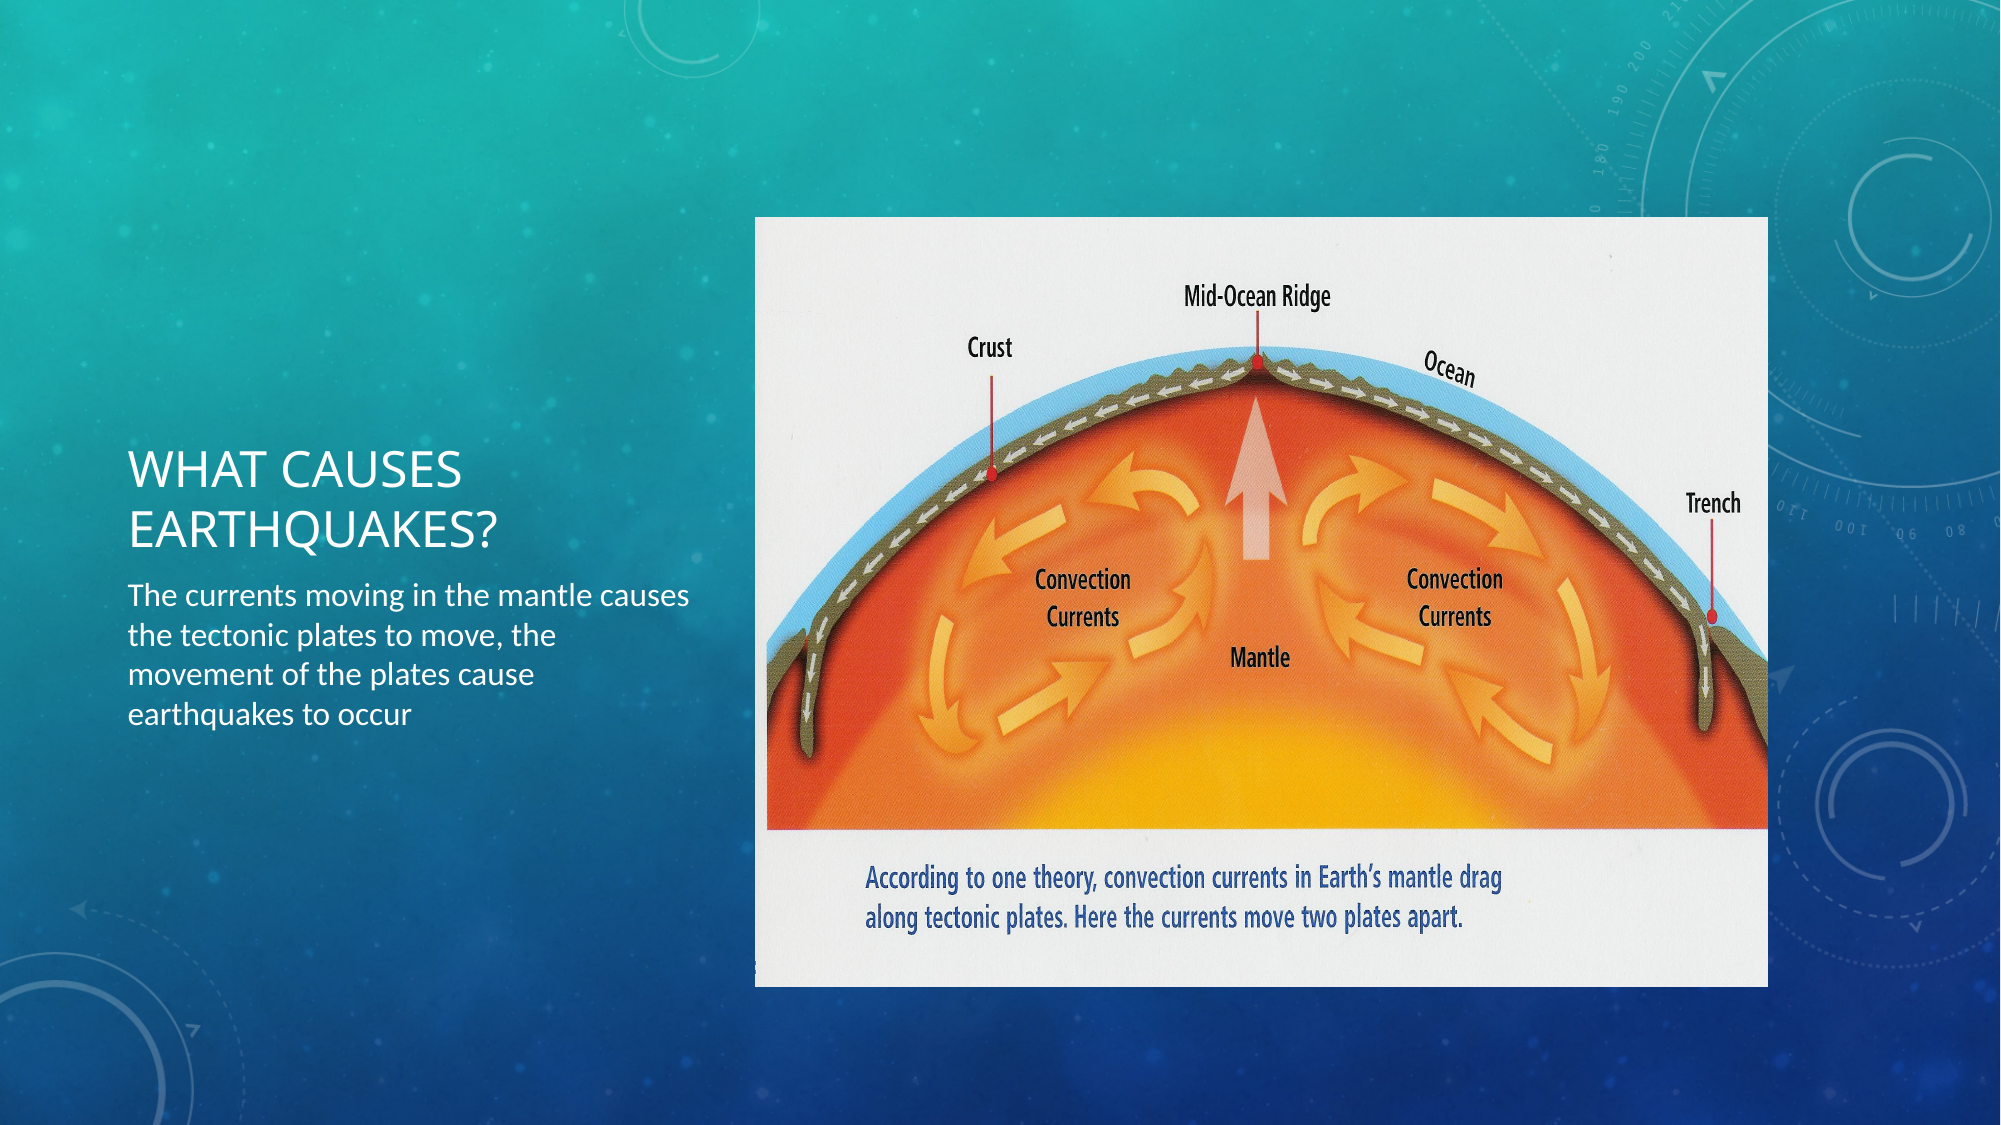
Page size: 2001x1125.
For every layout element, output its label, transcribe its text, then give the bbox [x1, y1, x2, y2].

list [755, 216, 1768, 987]
list The currents moving in the mantle causes the tectonic plates to move, the movement of the plates cause earthquakes to occur [112, 565, 717, 866]
title What causes earthquakes? [112, 340, 717, 565]
picture [0, 0, 2001, 1125]
